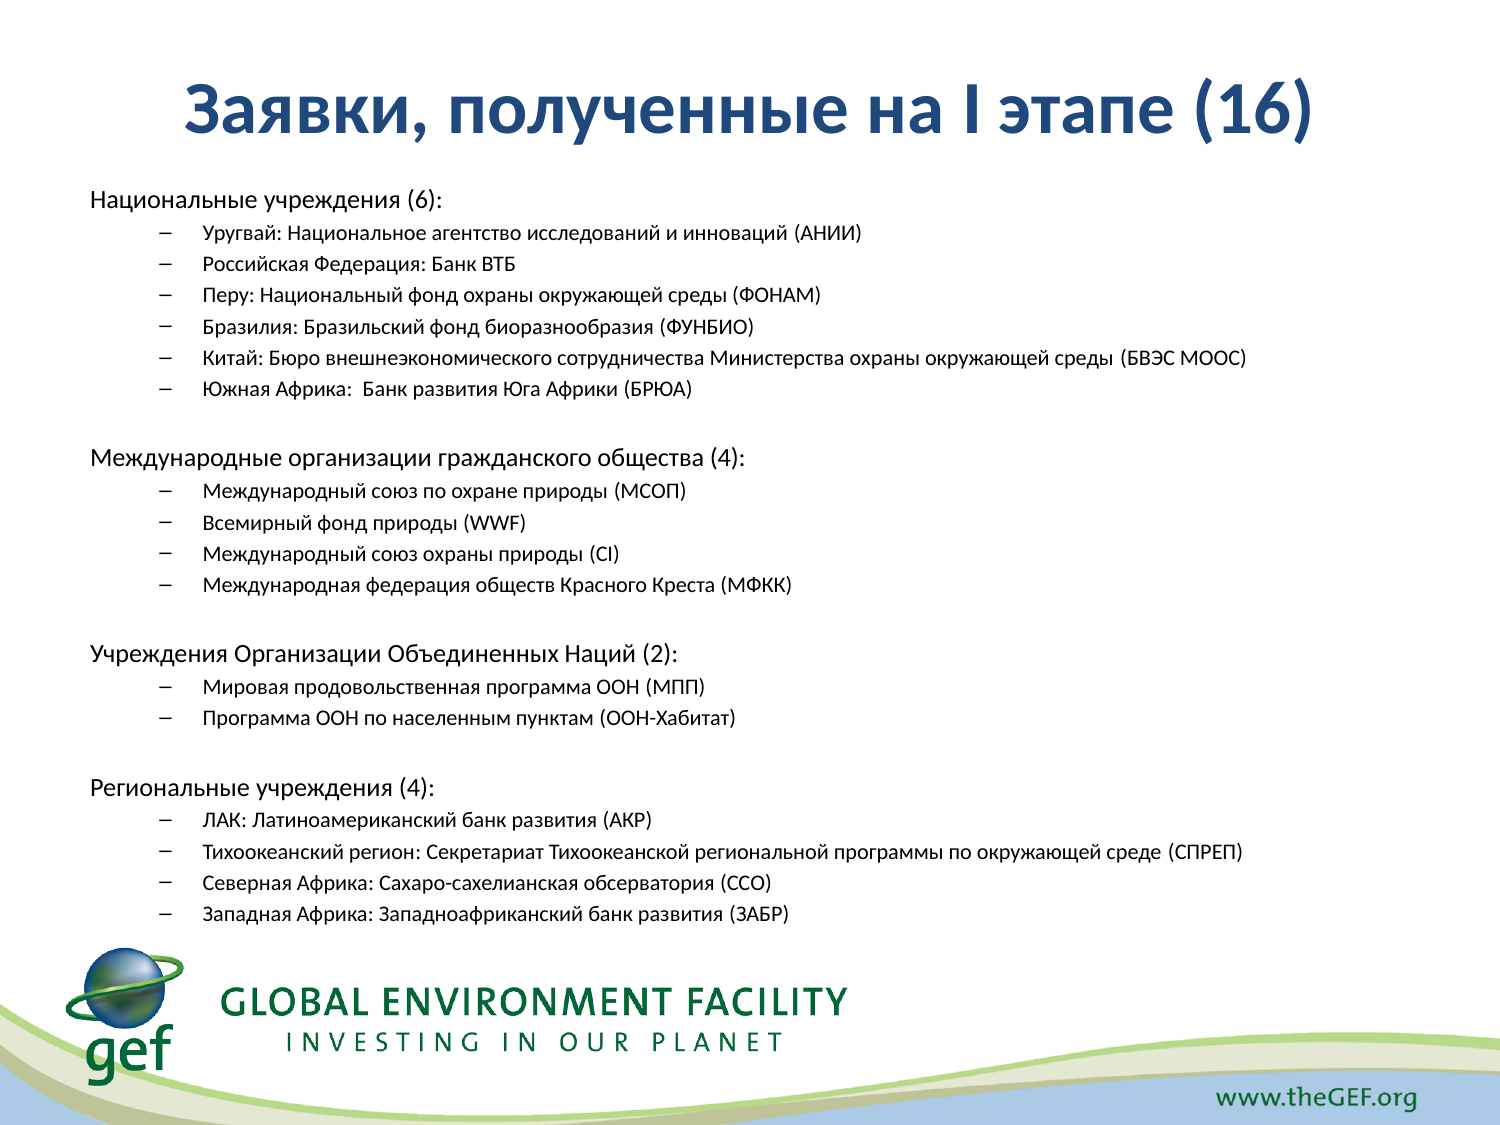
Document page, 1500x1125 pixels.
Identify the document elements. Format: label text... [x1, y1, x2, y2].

picture [0, 920, 1500, 1125]
title Заявки, полученные на I этапе (16) [74, 44, 1426, 163]
list Национальные учреждения (6): Уругвай: Национальное агентство исследований и инноваций (АНИИ) Российская Федерация: Банк ВТБ Перу: Национальный фонд охраны окружающей среды (ФОНАМ) Бразилия: Бразильский фонд биоразнообразия (ФУНБИО) Китай: Бюро внешнеэкономического сотрудничества Министерства охраны окружающей среды (БВЭС МООС) Южная Африка: Банк развития Юга Африки (БРЮА) Международные организации гражданского общества (4): Международный союз по охране природы (МСОП) Всемирный фонд природы (WWF) Международный союз охраны природы (CI) Международная федерация обществ Красного Креста (МФКК) Учреждения Организации Объединенных Наций (2): Мировая продовольственная программа ООН (МПП) Программа ООН по населенным пунктам (ООН-Хабитат) Региональные учреждения (4): ЛАК: Латиноамериканский банк развития (АКР) Тихоокеанский регион: Секретариат Тихоокеанской региональной программы по окружающей среде (СПРЕП) Северная Африка: Сахаро-сахелианская обсерватория (ССО) Западная Африка: Западноафриканский банк развития (ЗАБР) [74, 174, 1426, 938]
